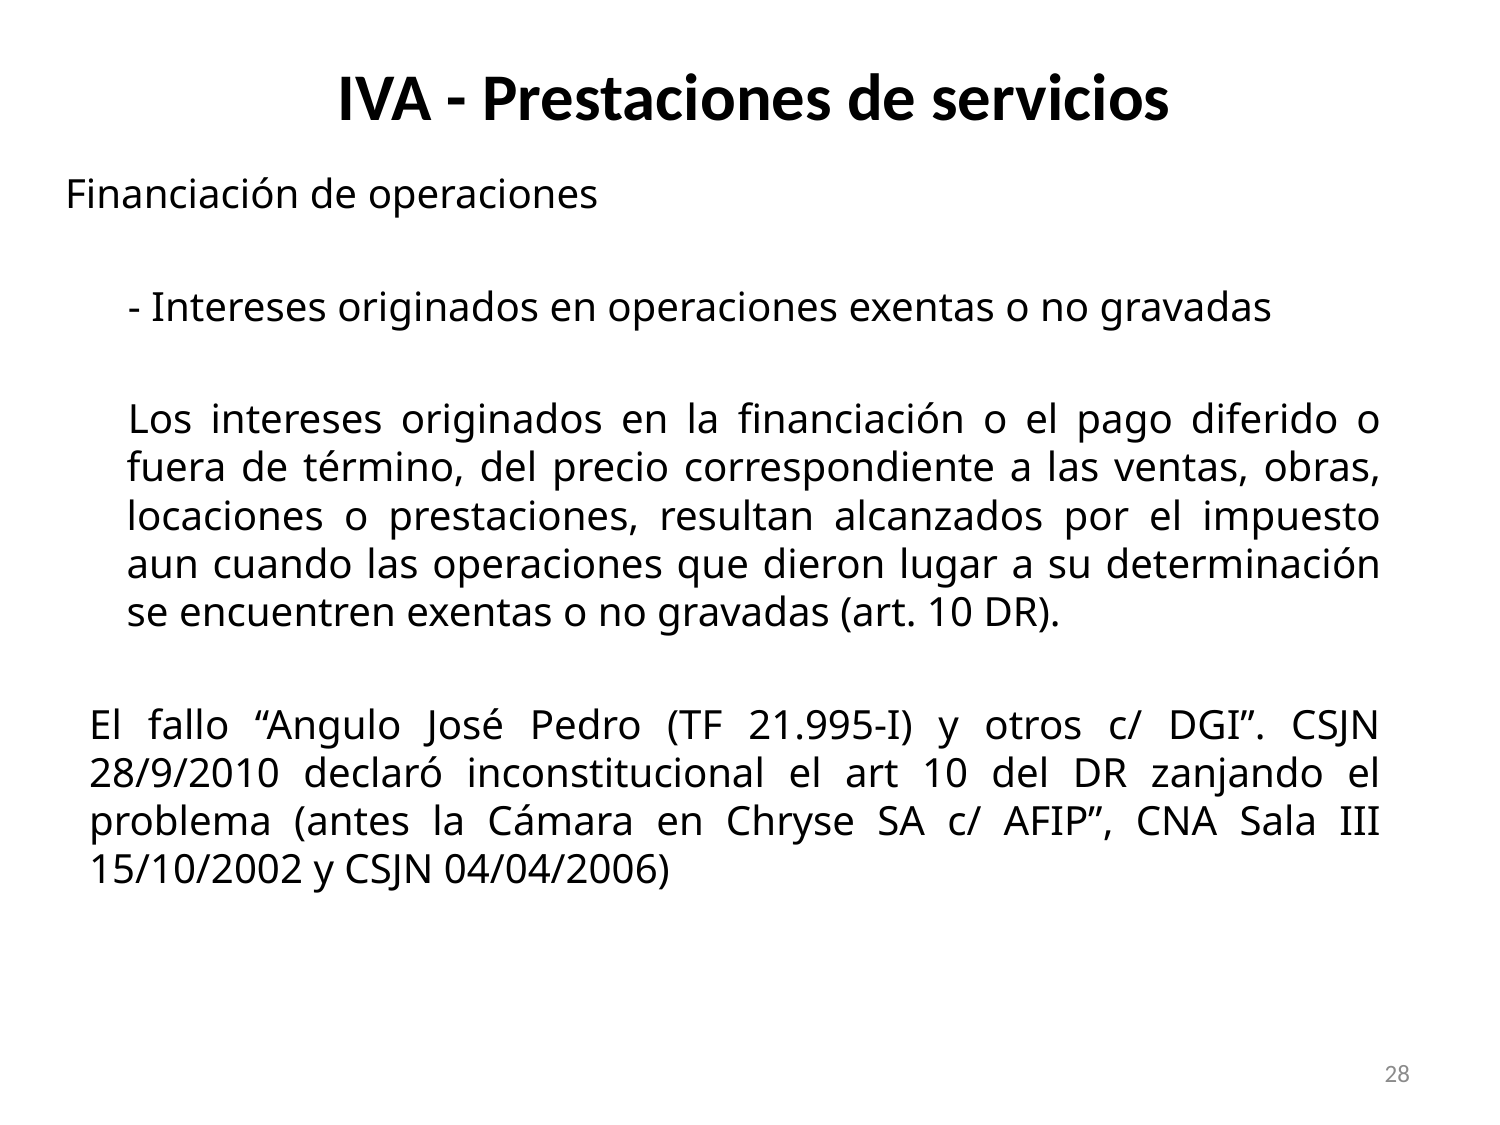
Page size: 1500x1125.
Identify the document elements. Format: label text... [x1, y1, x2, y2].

title IVA - Prestaciones de servicios [117, 0, 1393, 160]
list Financiación de operaciones - Intereses originados en operaciones exentas o no gravadas Los intereses originados en la financiación o el pago diferido o fuera de término, del precio correspondiente a las ventas, obras, locaciones o prestaciones, resultan alcanzados por el impuesto aun cuando las operaciones que dieron lugar a su determinación se encuentren exentas o no gravadas (art. 10 DR). El fallo “Angulo José Pedro (TF 21.995-I) y otros c/ DGI”. CSJN 28/9/2010 declaró inconstitucional el art 10 del DR zanjando el problema (antes la Cámara en Chryse SA c/ AFIP”, CNA Sala III 15/10/2002 y CSJN 04/04/2006) [49, 160, 1397, 1005]
slide_number 28 [1074, 1042, 1425, 1103]
